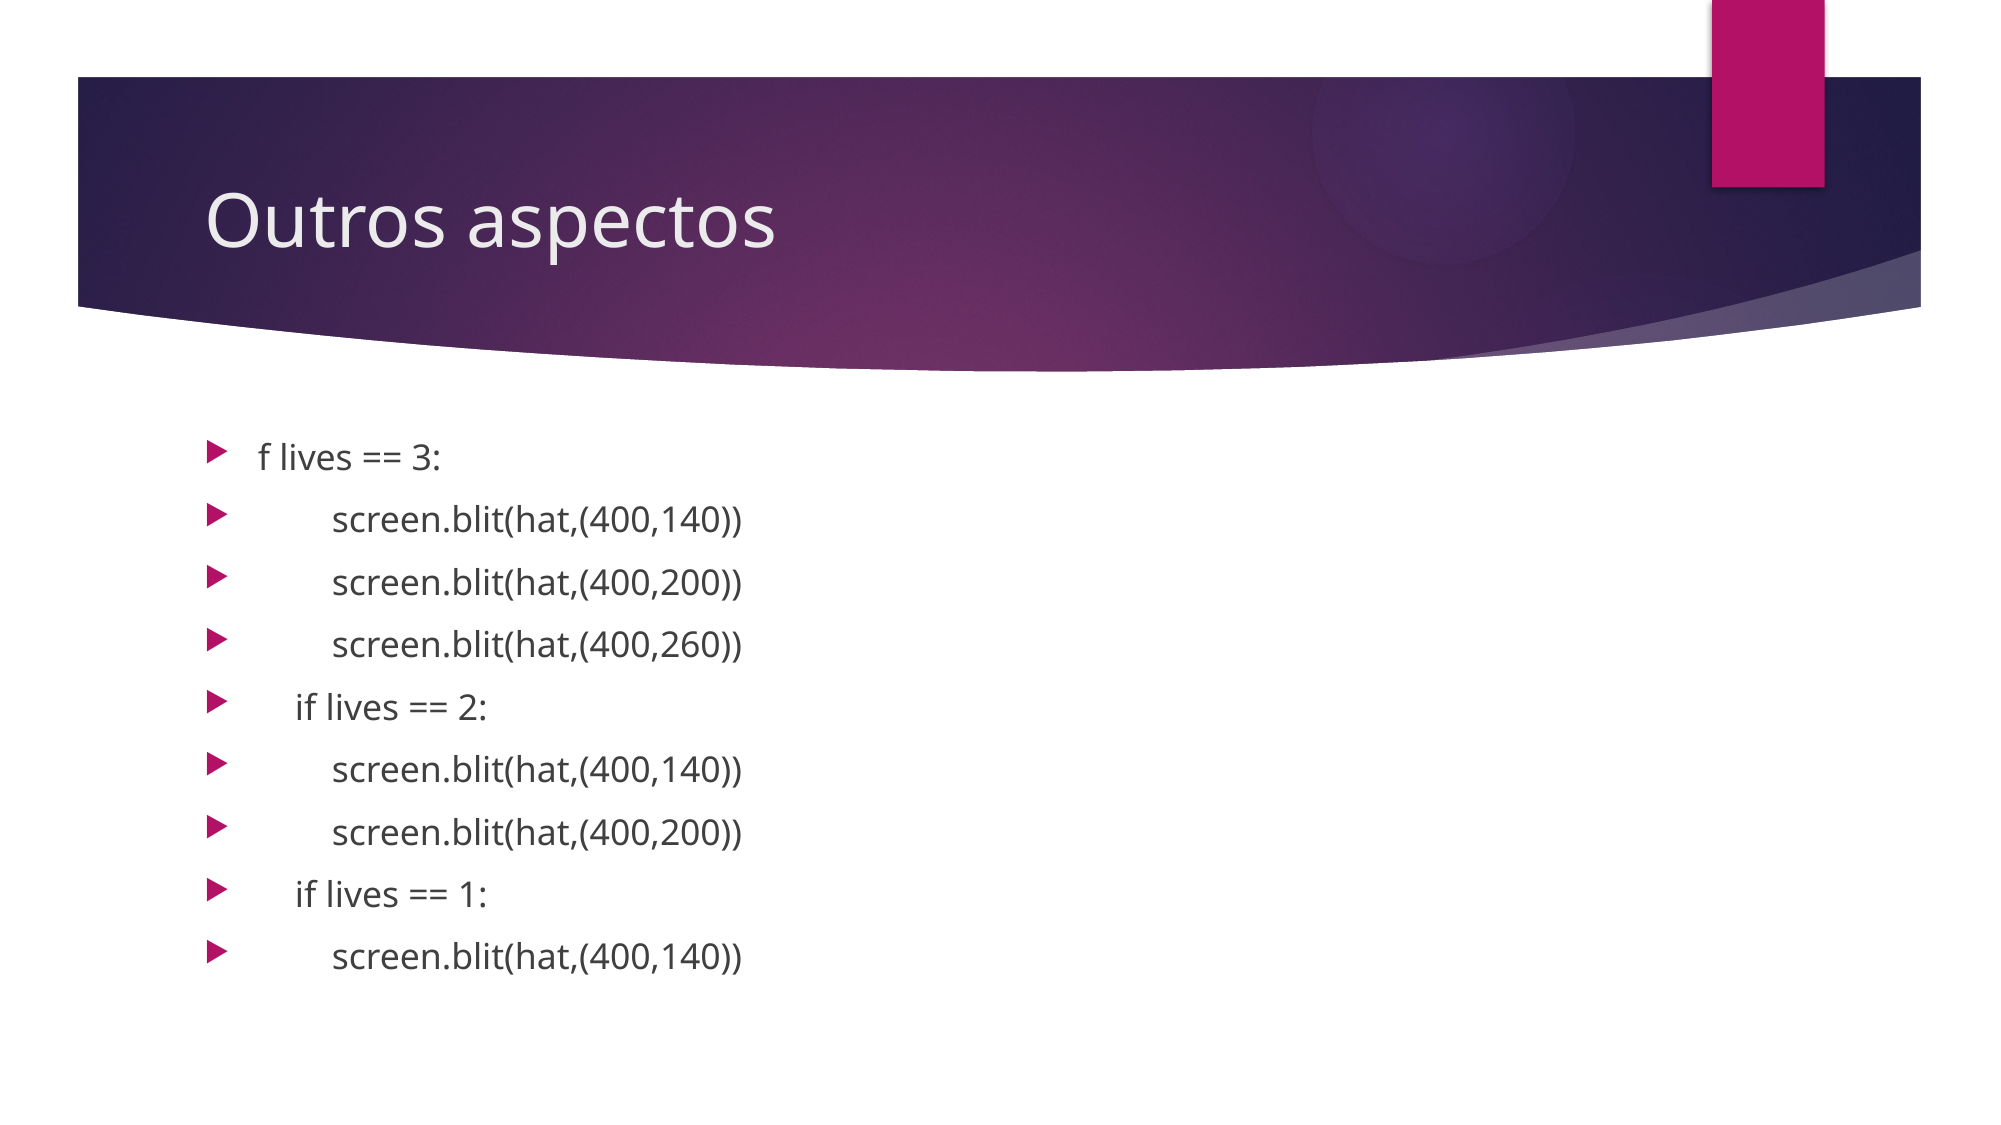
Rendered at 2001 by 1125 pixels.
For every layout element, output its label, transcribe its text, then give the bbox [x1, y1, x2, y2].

list f lives == 3: screen.blit(hat,(400,140)) screen.blit(hat,(400,200)) screen.blit(hat,(400,260)) if lives == 2: screen.blit(hat,(400,140)) screen.blit(hat,(400,200)) if lives == 1: screen.blit(hat,(400,140)) [189, 427, 1638, 988]
title Outros aspectos [189, 159, 1627, 276]
